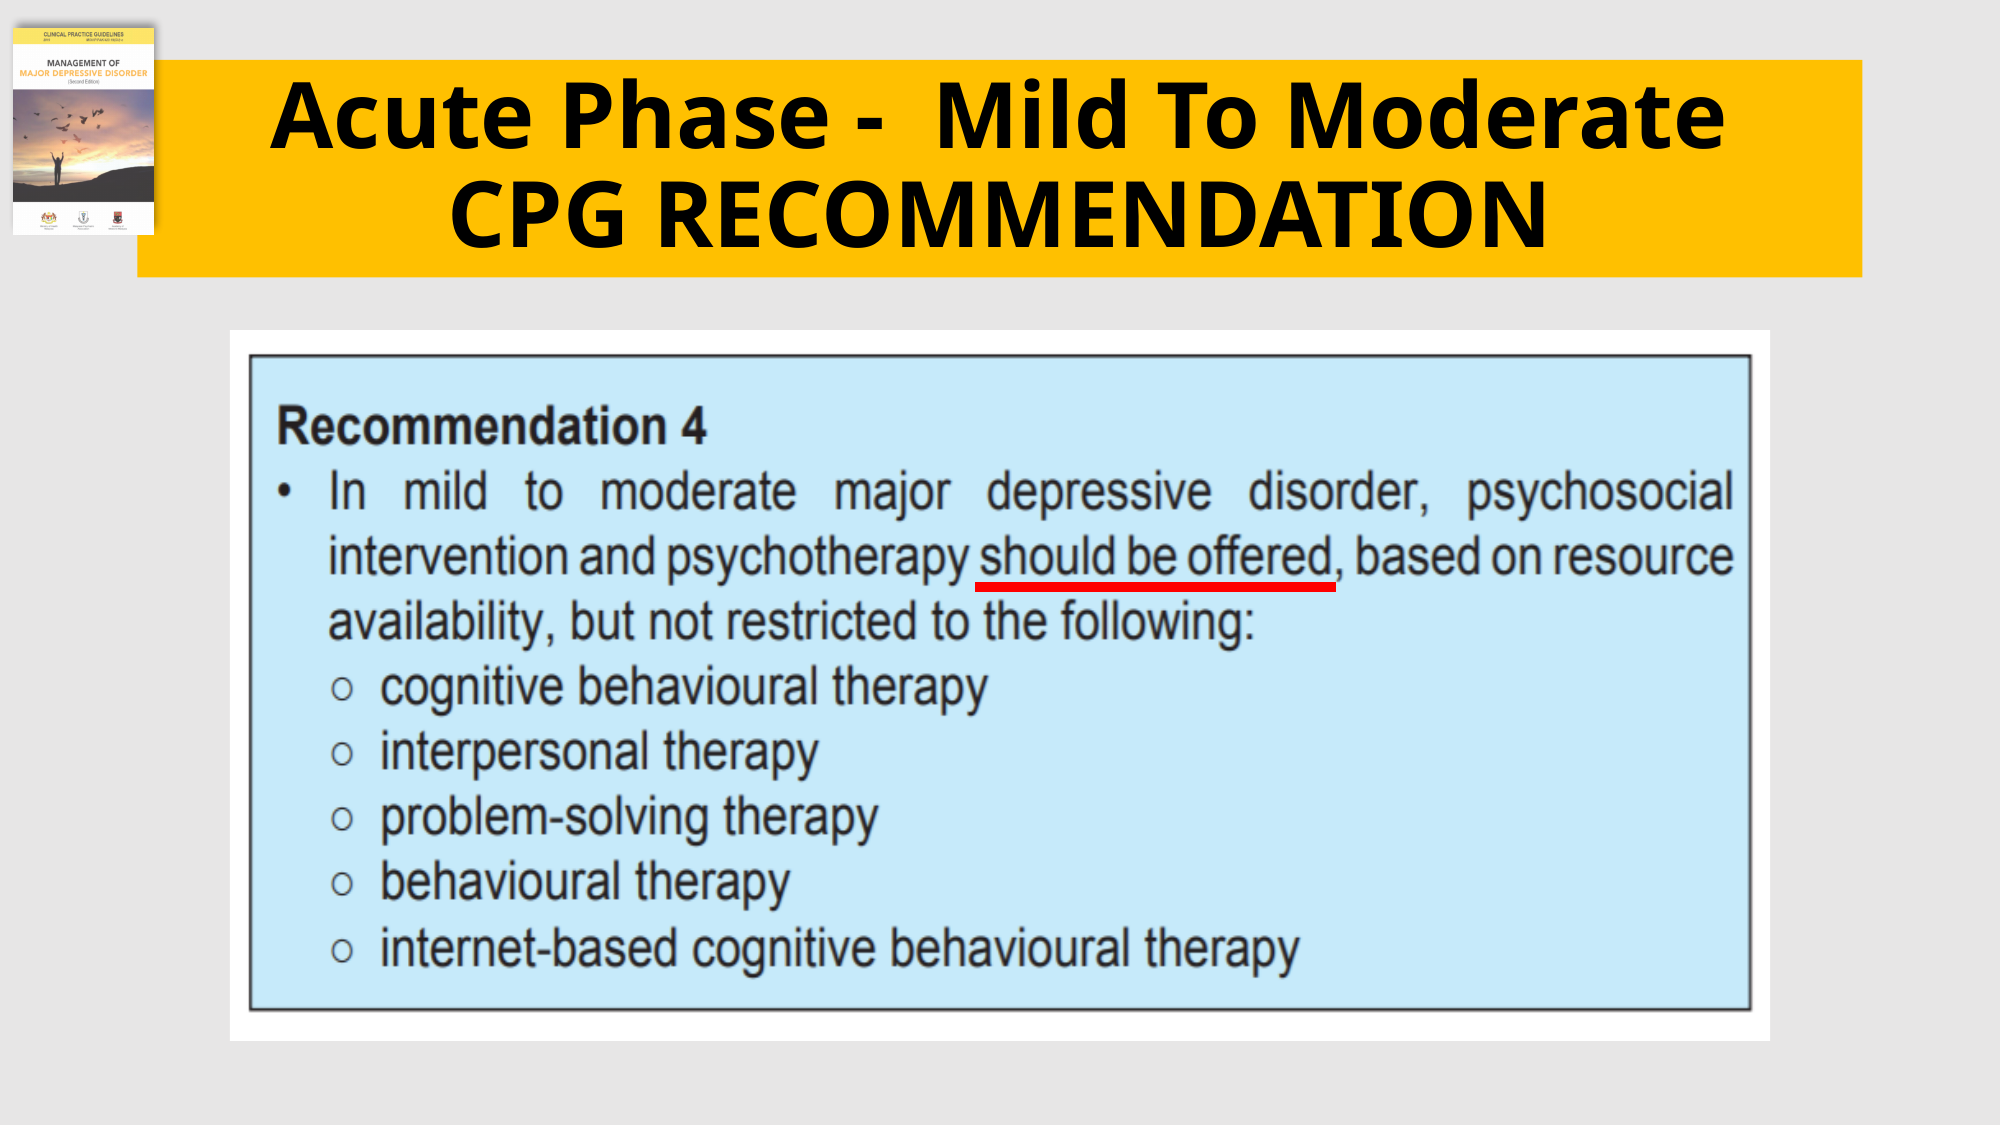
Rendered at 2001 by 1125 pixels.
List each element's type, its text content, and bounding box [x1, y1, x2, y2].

picture [229, 330, 1771, 1041]
picture [13, 28, 154, 235]
list [100, 355, 1892, 1066]
title Acute Phase - Mild To Moderate CPG RECOMMENDATION [137, 59, 1863, 278]
